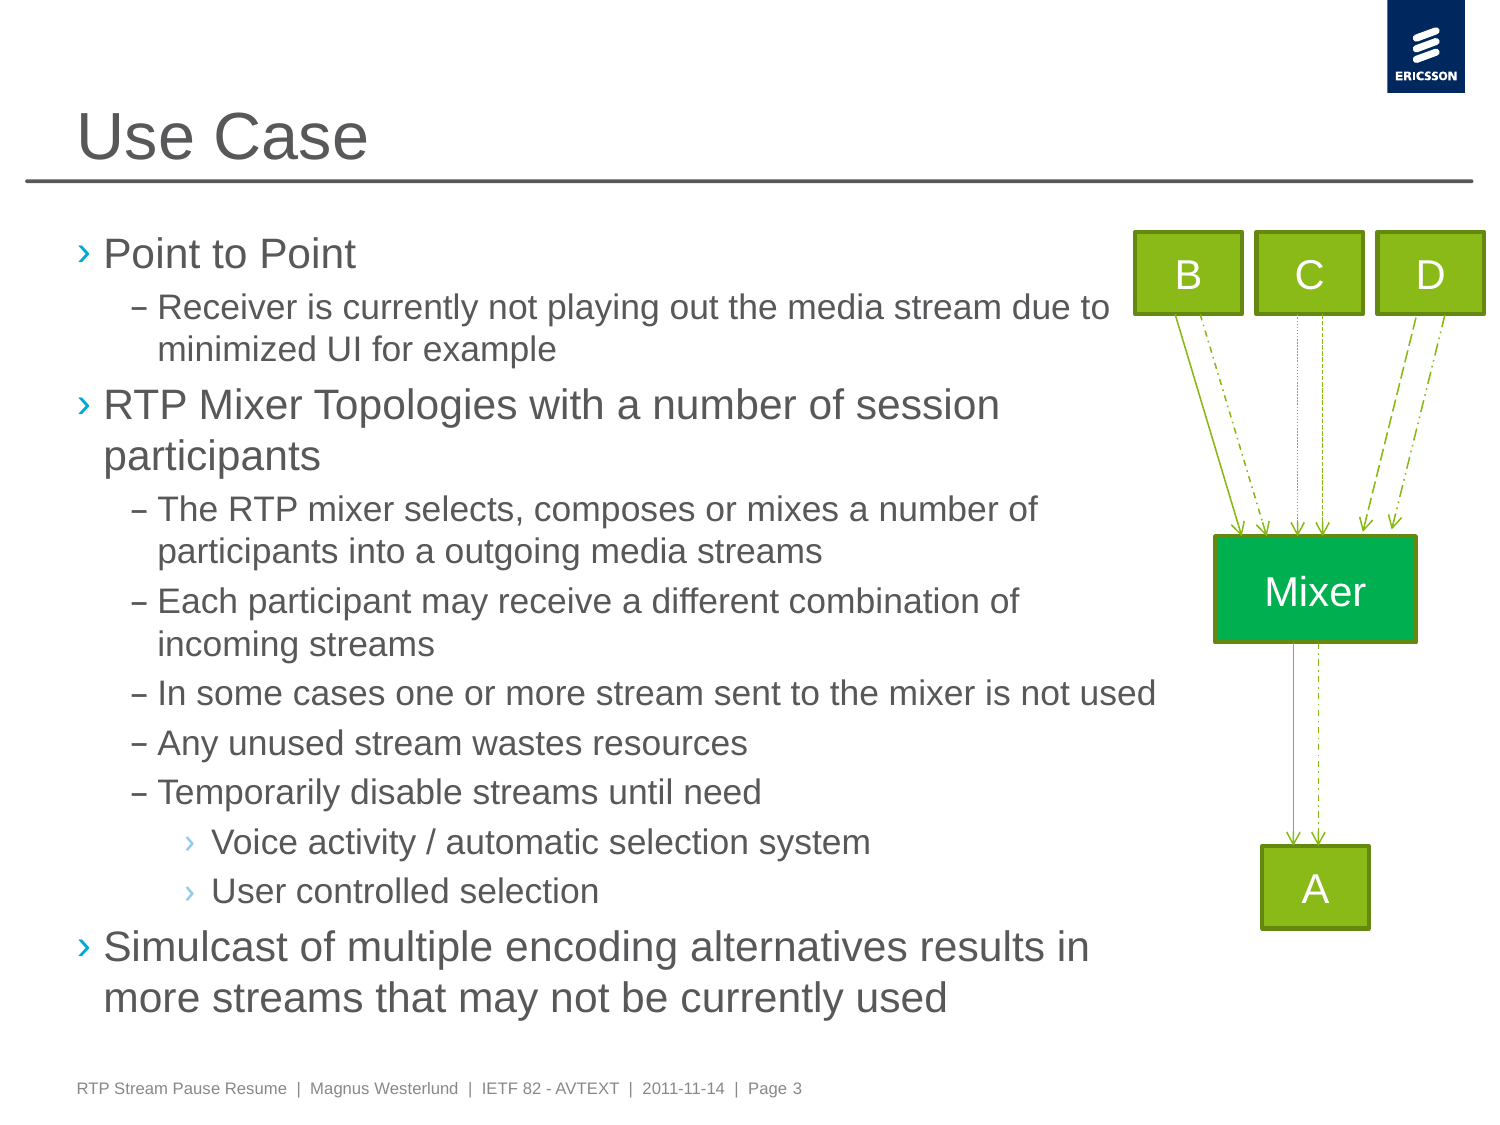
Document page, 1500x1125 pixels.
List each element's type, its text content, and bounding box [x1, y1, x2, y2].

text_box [1174, 314, 1197, 537]
text_box Mixer [1213, 534, 1418, 644]
title Use Case [64, 91, 1349, 173]
text_box B [1133, 230, 1244, 316]
text_box D [1375, 230, 1486, 316]
list Point to Point Receiver is currently not playing out the media stream due to minimized UI for example RTP Mixer Topologies with a number of session participants The RTP mixer selects, composes or mixes a number of participants into a outgoing media streams Each participant may receive a different combination of incoming streams In some cases one or more stream sent to the mixer is not used Any unused stream wastes resources Temporarily disable streams until need Voice activity / automatic selection system User controlled selection Simulcast of multiple encoding alternatives results in more streams that may not be currently used [64, 225, 1176, 1040]
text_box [1199, 314, 1267, 537]
text_box A [1260, 844, 1371, 931]
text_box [1391, 315, 1446, 530]
text_box C [1254, 230, 1365, 316]
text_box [1362, 317, 1387, 533]
